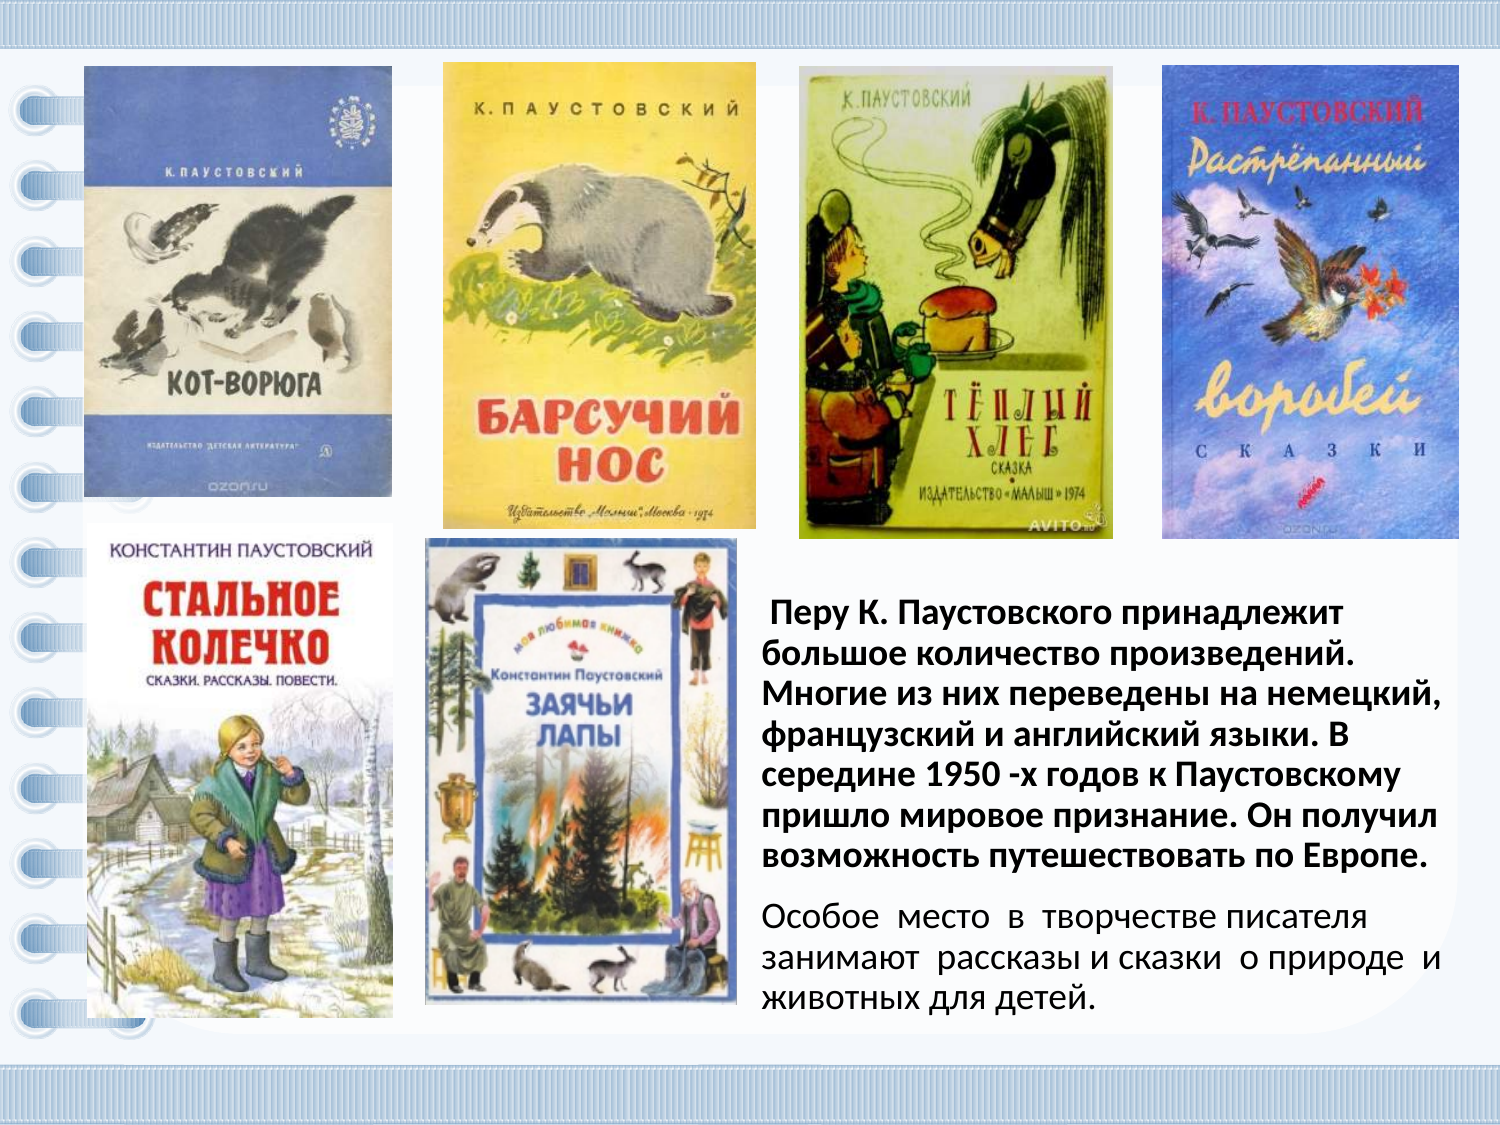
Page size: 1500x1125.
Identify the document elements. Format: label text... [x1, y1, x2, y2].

list Перу К. Паустовского принадлежит большое количество произведений. Многие из них переведены на немецкий, французский и английский языки. В середине 1950 -х годов к Паустовскому пришло мировое признание. Он получил возможность путешествовать по Европе. Особое место в творчестве писателя занимают рассказы и сказки о природе и животных для детей. [746, 585, 1478, 1041]
picture [799, 66, 1113, 539]
picture [87, 523, 790, 1018]
picture [443, 62, 756, 529]
picture [84, 66, 392, 497]
picture [1161, 65, 1459, 539]
